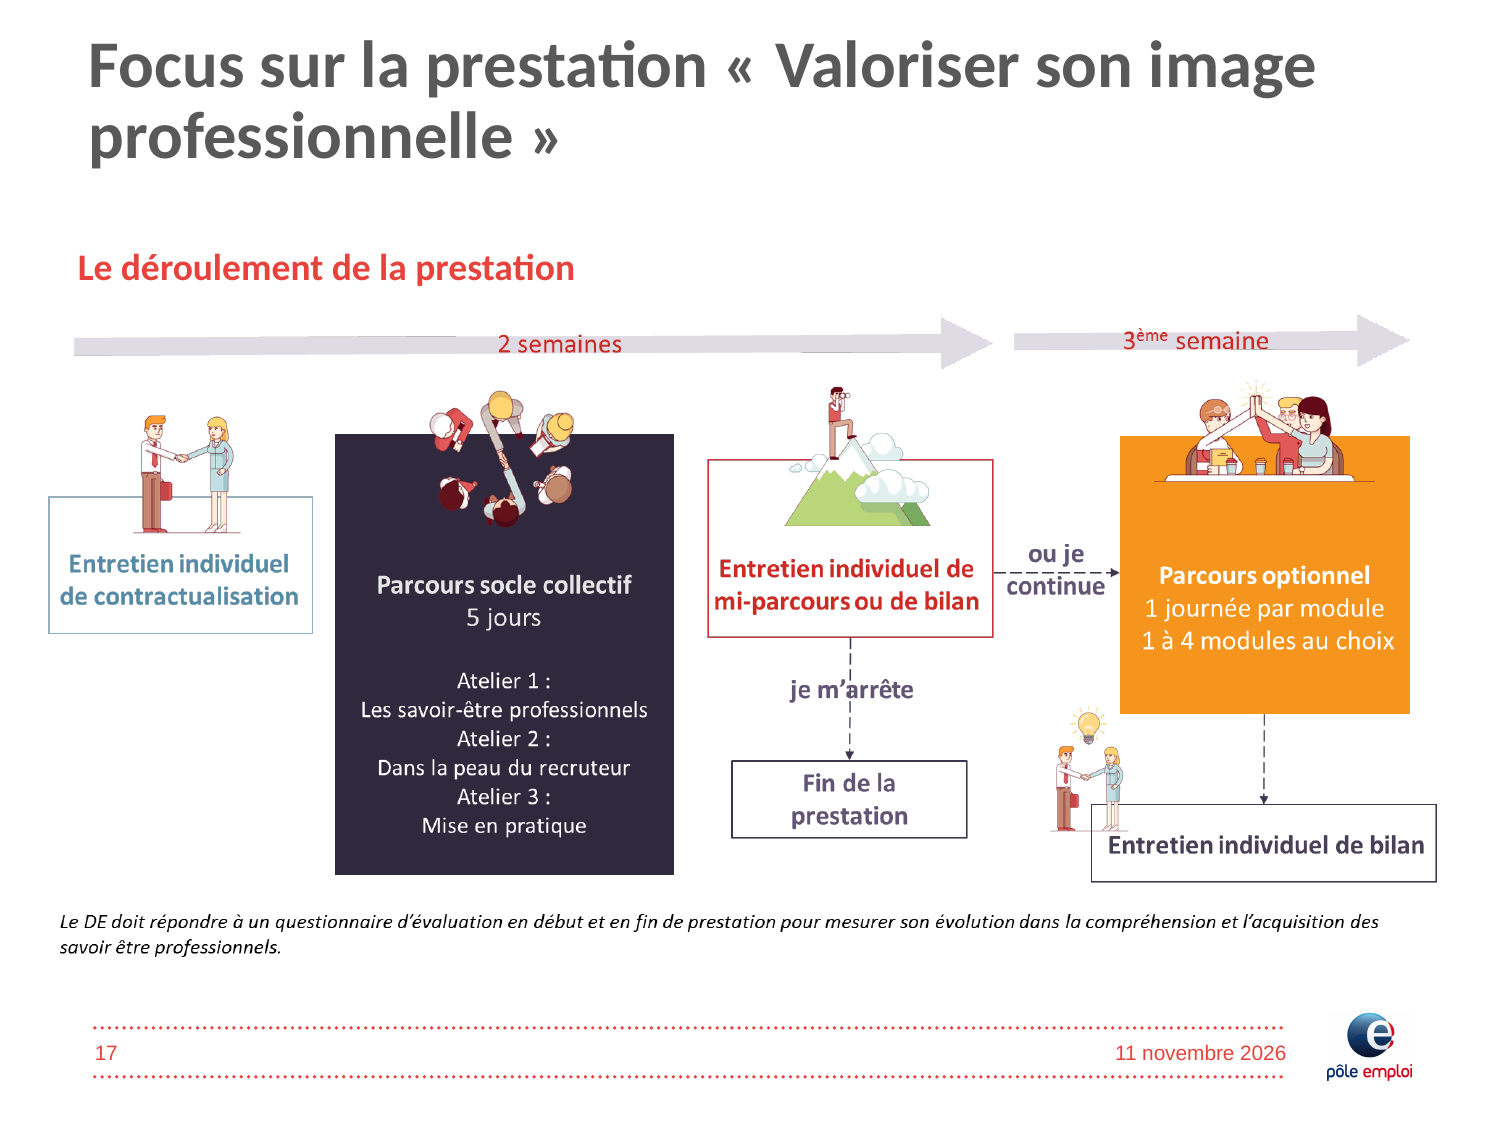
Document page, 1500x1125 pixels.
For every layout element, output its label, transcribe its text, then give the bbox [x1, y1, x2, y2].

picture [42, 286, 1462, 972]
title Focus sur la prestation « Valoriser son image professionnelle » [0, 0, 1413, 196]
slide_number 17 [94, 1027, 216, 1077]
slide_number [944, 1027, 1287, 1077]
text_box Le déroulement de la prestation [63, 235, 1424, 285]
picture [1327, 1010, 1412, 1081]
